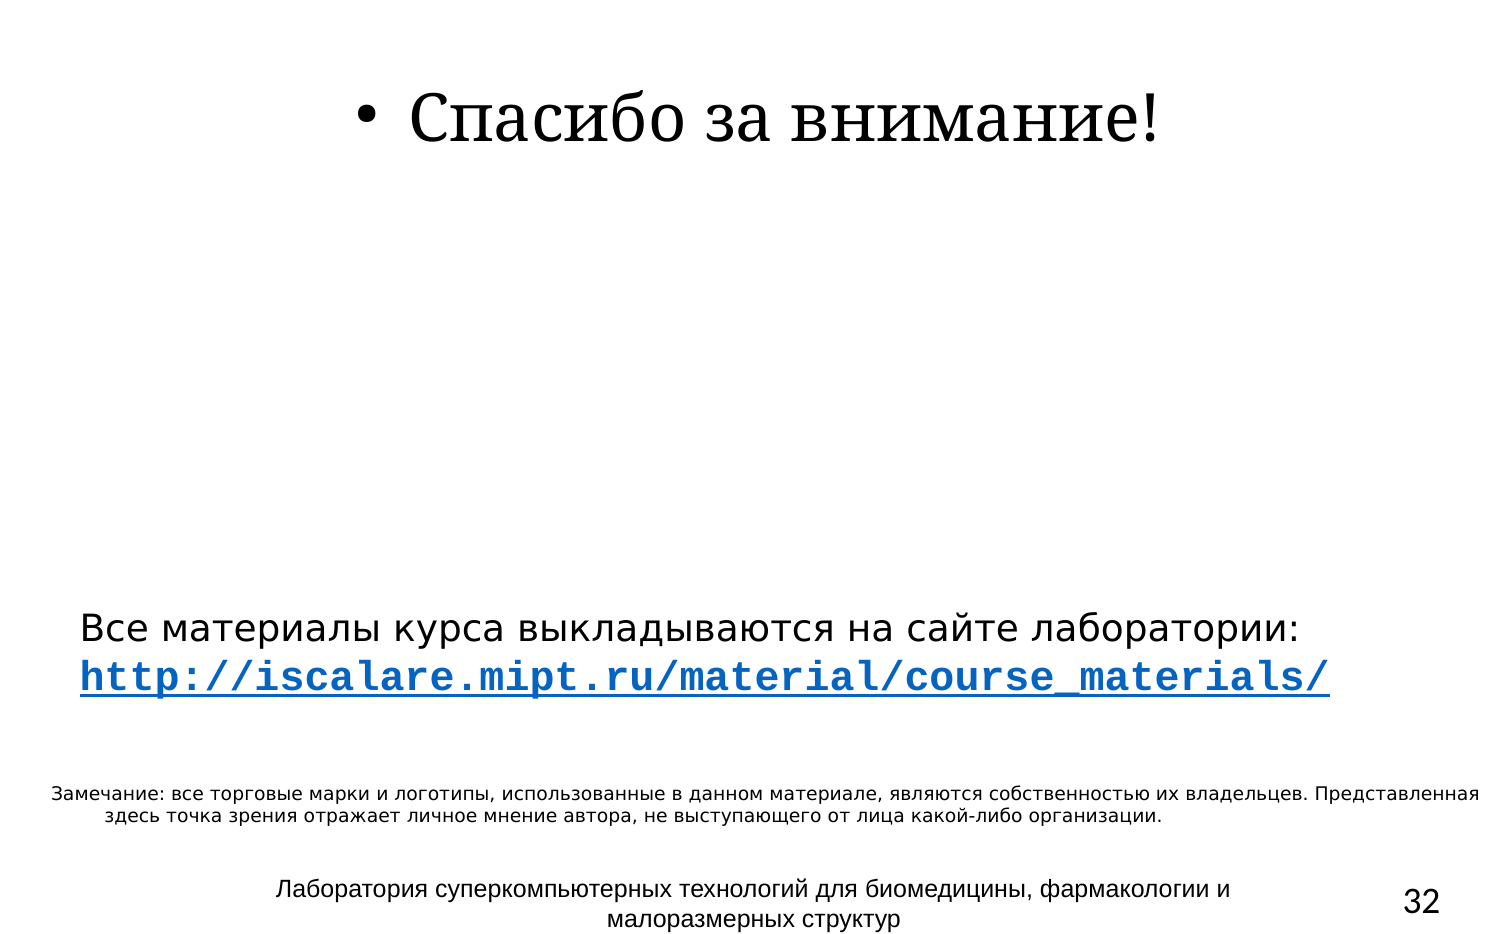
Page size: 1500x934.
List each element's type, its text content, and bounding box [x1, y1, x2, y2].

text_box 32 [1387, 868, 1473, 918]
text_box Все материалы курса выкладываются на сайте лаборатории: http://iscalare.mipt.ru/material/course_materials/ [64, 596, 1364, 707]
title Спасибо за внимание! [75, 29, 1425, 201]
list Замечание: все торговые марки и логотипы, использованные в данном материале, являются собственностью их владельцев. Представленная здесь точка зрения отражает личное мнение автора, не выступающего от лица какой-либо организации. [18, 773, 1498, 934]
text_box Лаборатория суперкомпьютерных технологий для биомедицины, фармакологии и малоразмерных структур [171, 864, 1338, 915]
